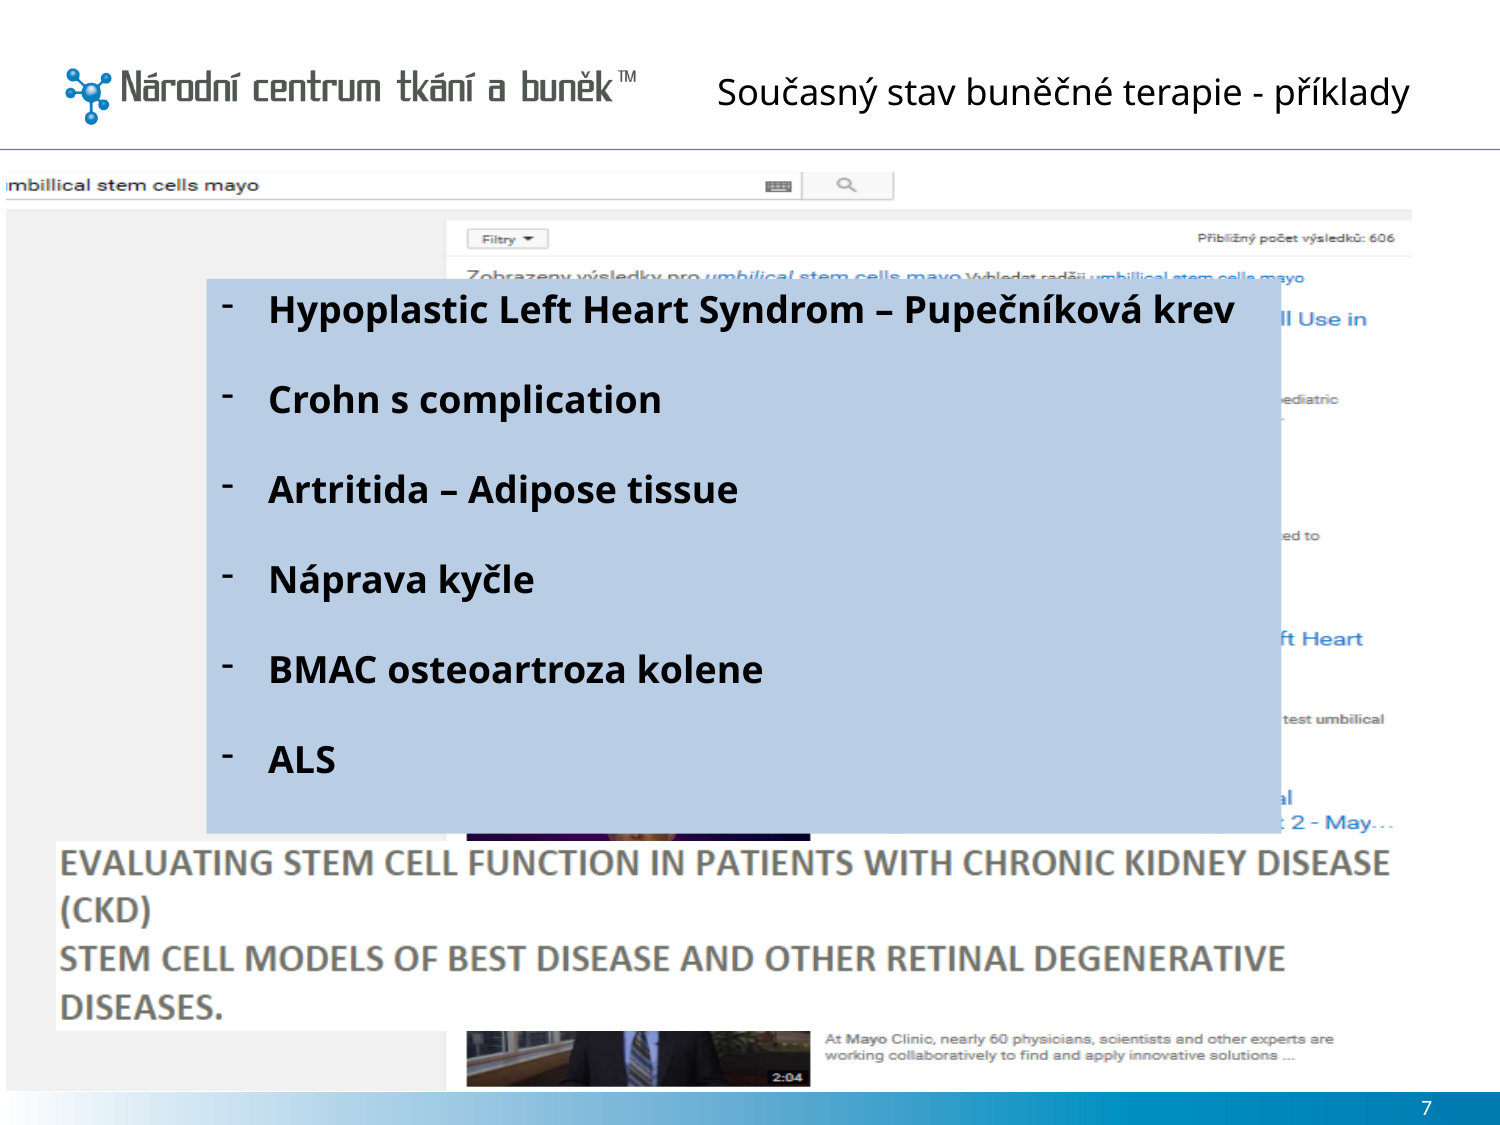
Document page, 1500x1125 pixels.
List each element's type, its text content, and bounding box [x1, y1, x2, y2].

title Současný stav buněčné terapie - příklady [643, 45, 1425, 138]
picture [0, 172, 1444, 1125]
picture [64, 66, 638, 126]
